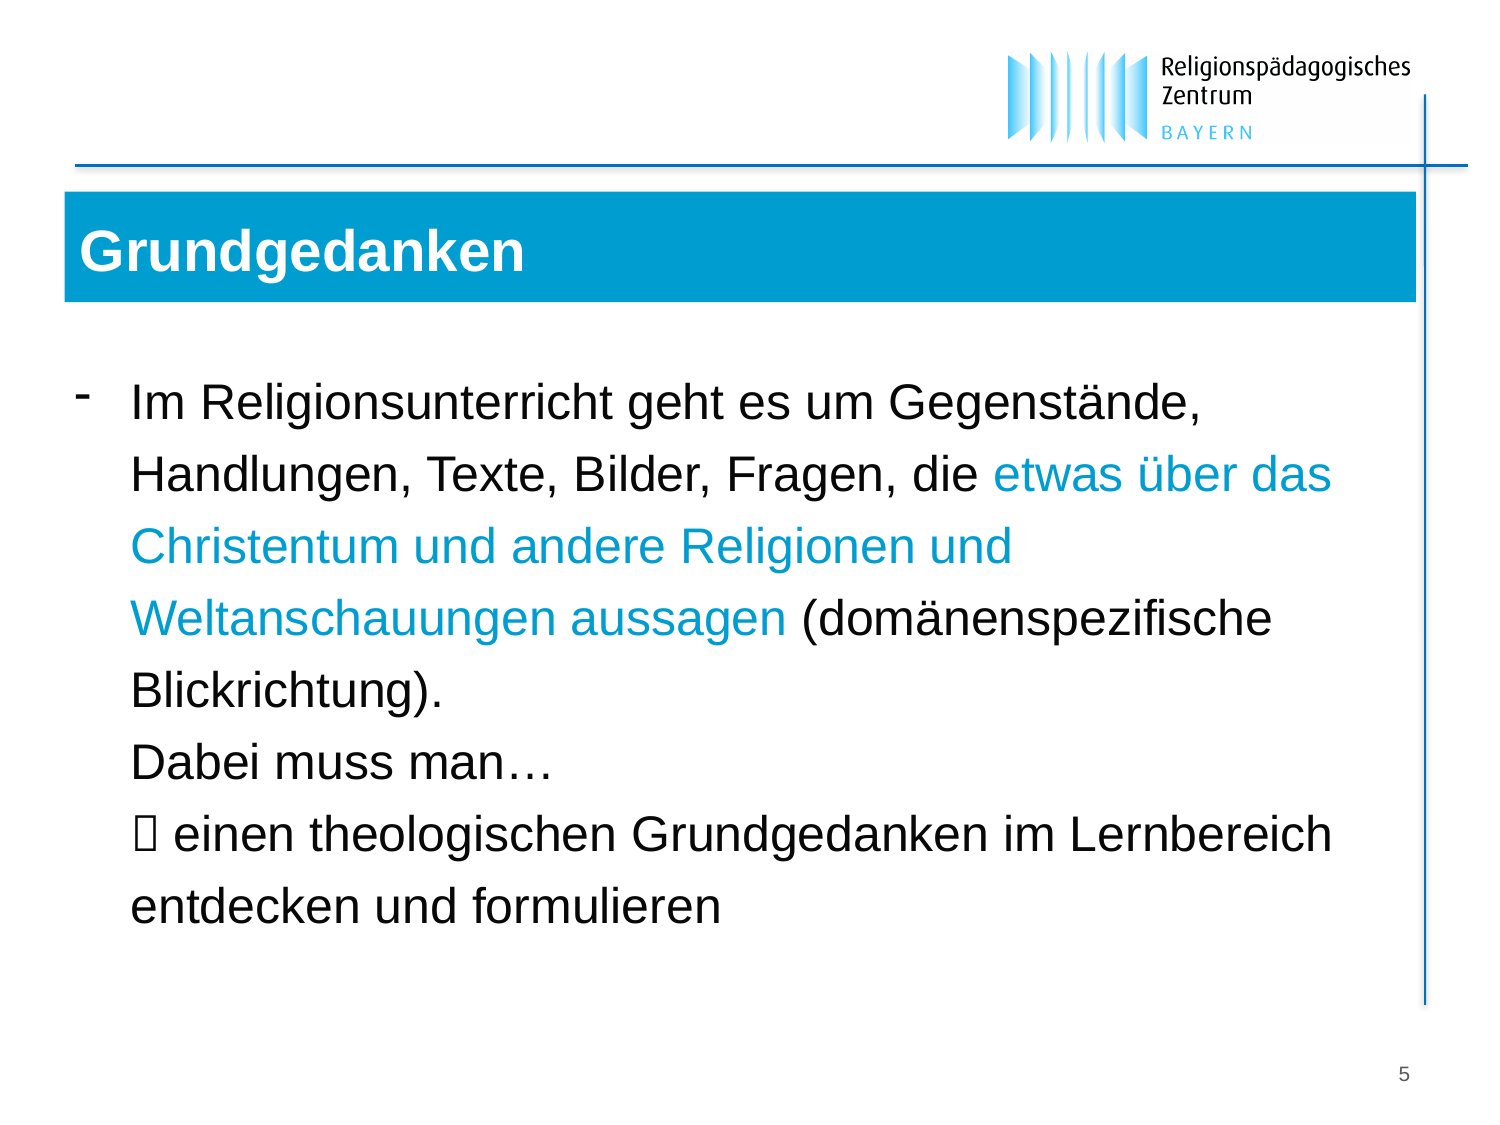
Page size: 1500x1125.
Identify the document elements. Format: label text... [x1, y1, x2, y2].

picture [1008, 51, 1410, 143]
list Im Religionsunterricht geht es um Gegenstände, Handlungen, Texte, Bilder, Fragen, die etwas über das Christentum und andere Religionen und Weltanschauungen aussagen (domänenspezifische Blickrichtung). Dabei muss man…  einen theologischen Grundgedanken im Lernbereich entdecken und formulieren [59, 350, 1409, 1042]
slide_number 5 [1074, 1042, 1425, 1103]
list Grundgedanken [64, 191, 1416, 303]
